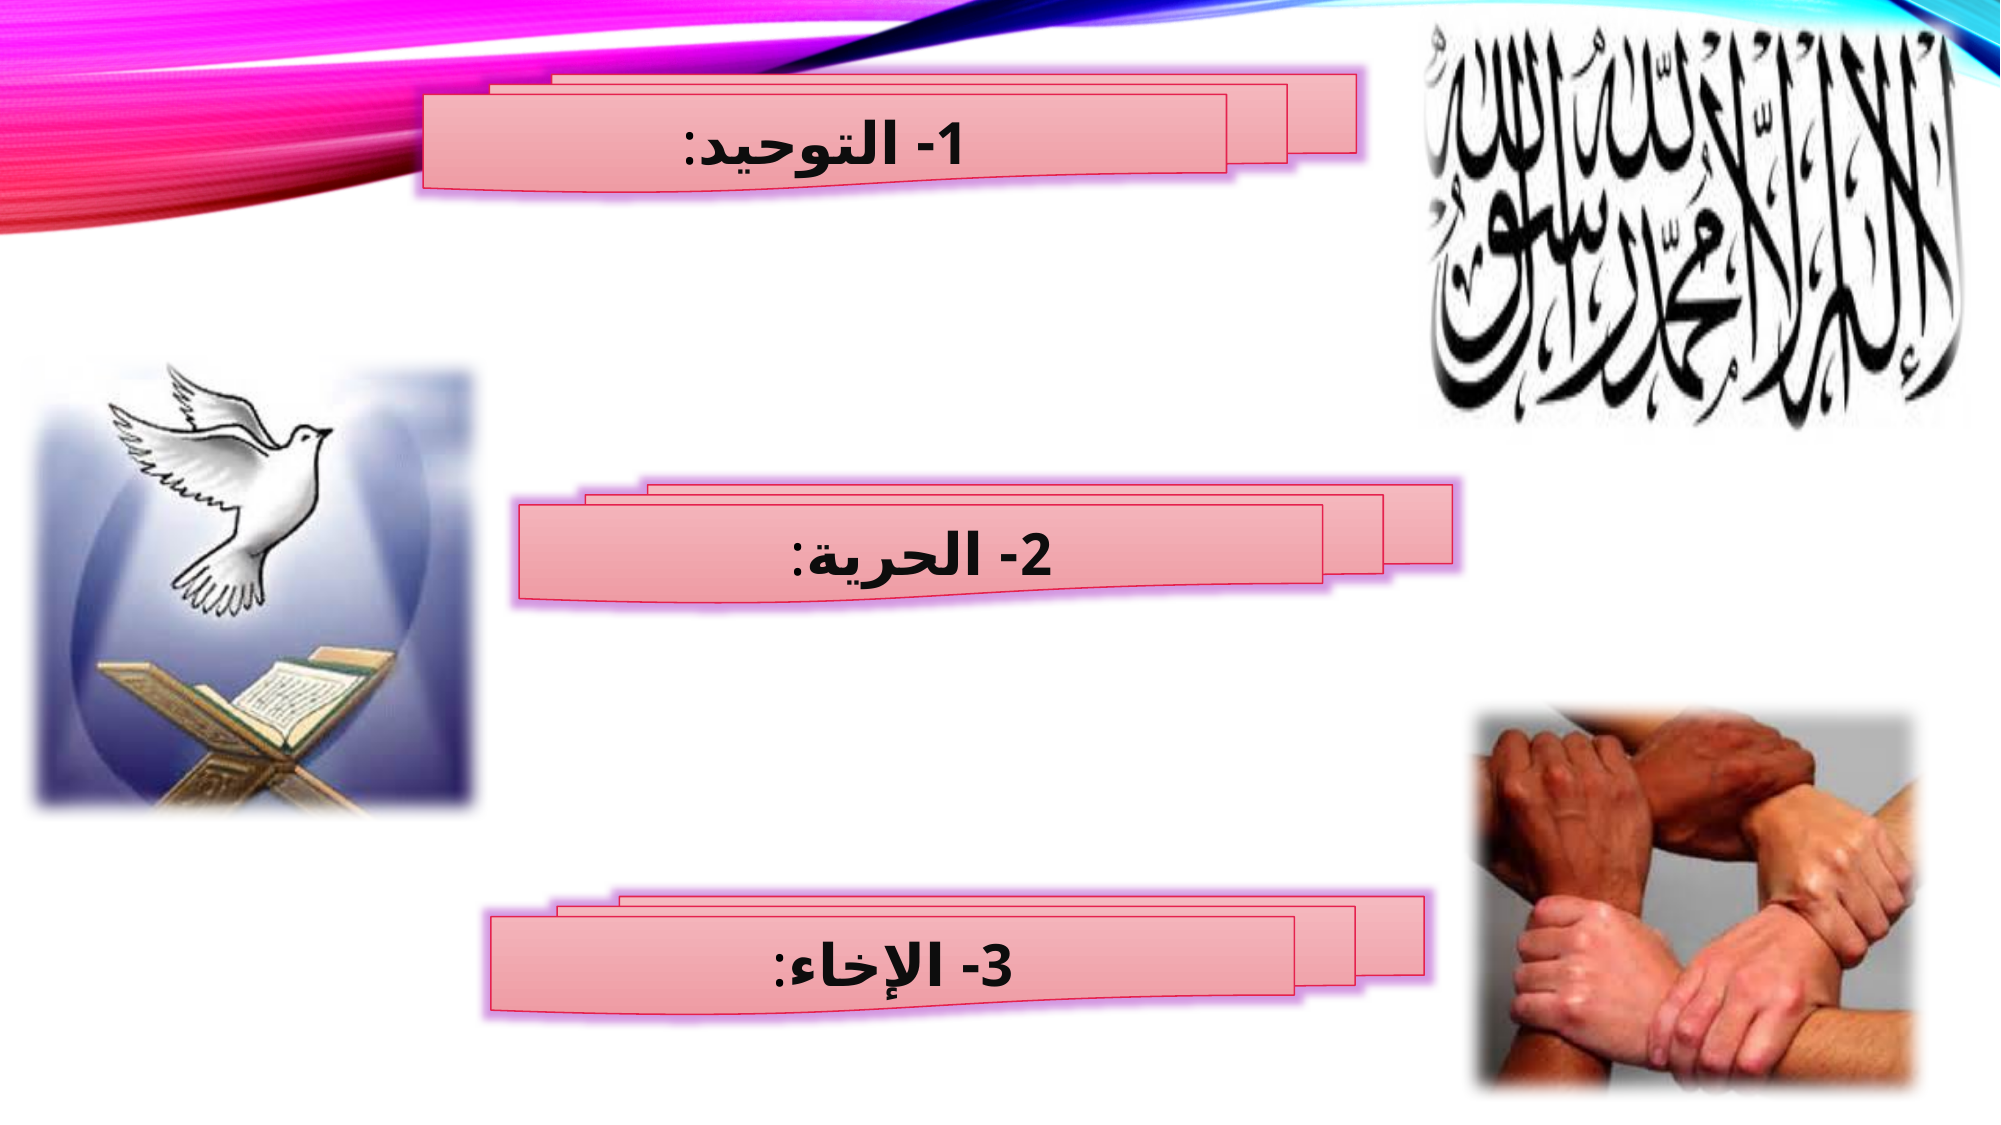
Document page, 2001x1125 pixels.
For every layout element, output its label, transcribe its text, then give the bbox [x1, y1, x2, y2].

picture [0, 0, 2000, 446]
text_box 2- الحرية: [518, 484, 1454, 604]
picture [18, 353, 489, 824]
picture [1460, 697, 1930, 1103]
text_box 1- التوحيد: [422, 73, 1358, 193]
text_box 3- الإخاء: [490, 895, 1425, 1016]
